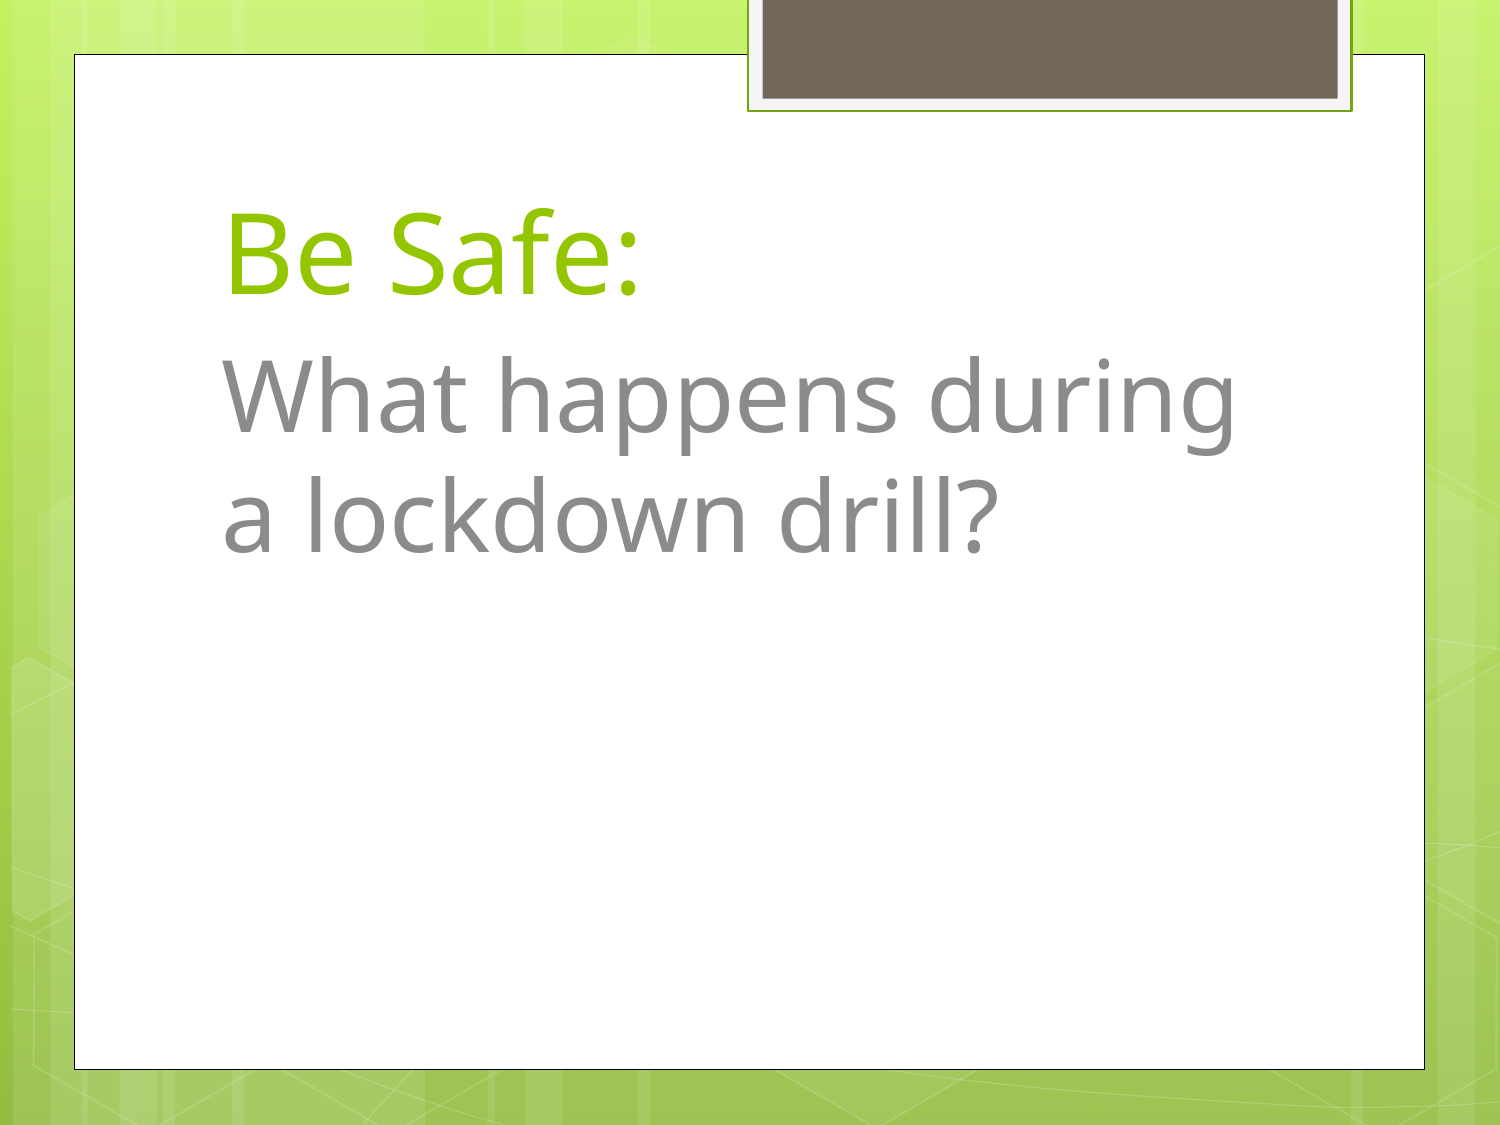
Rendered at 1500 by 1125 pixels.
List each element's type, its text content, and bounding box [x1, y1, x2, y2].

title Be Safe: [206, 174, 1296, 324]
list What happens during a lockdown drill? [206, 324, 1296, 950]
